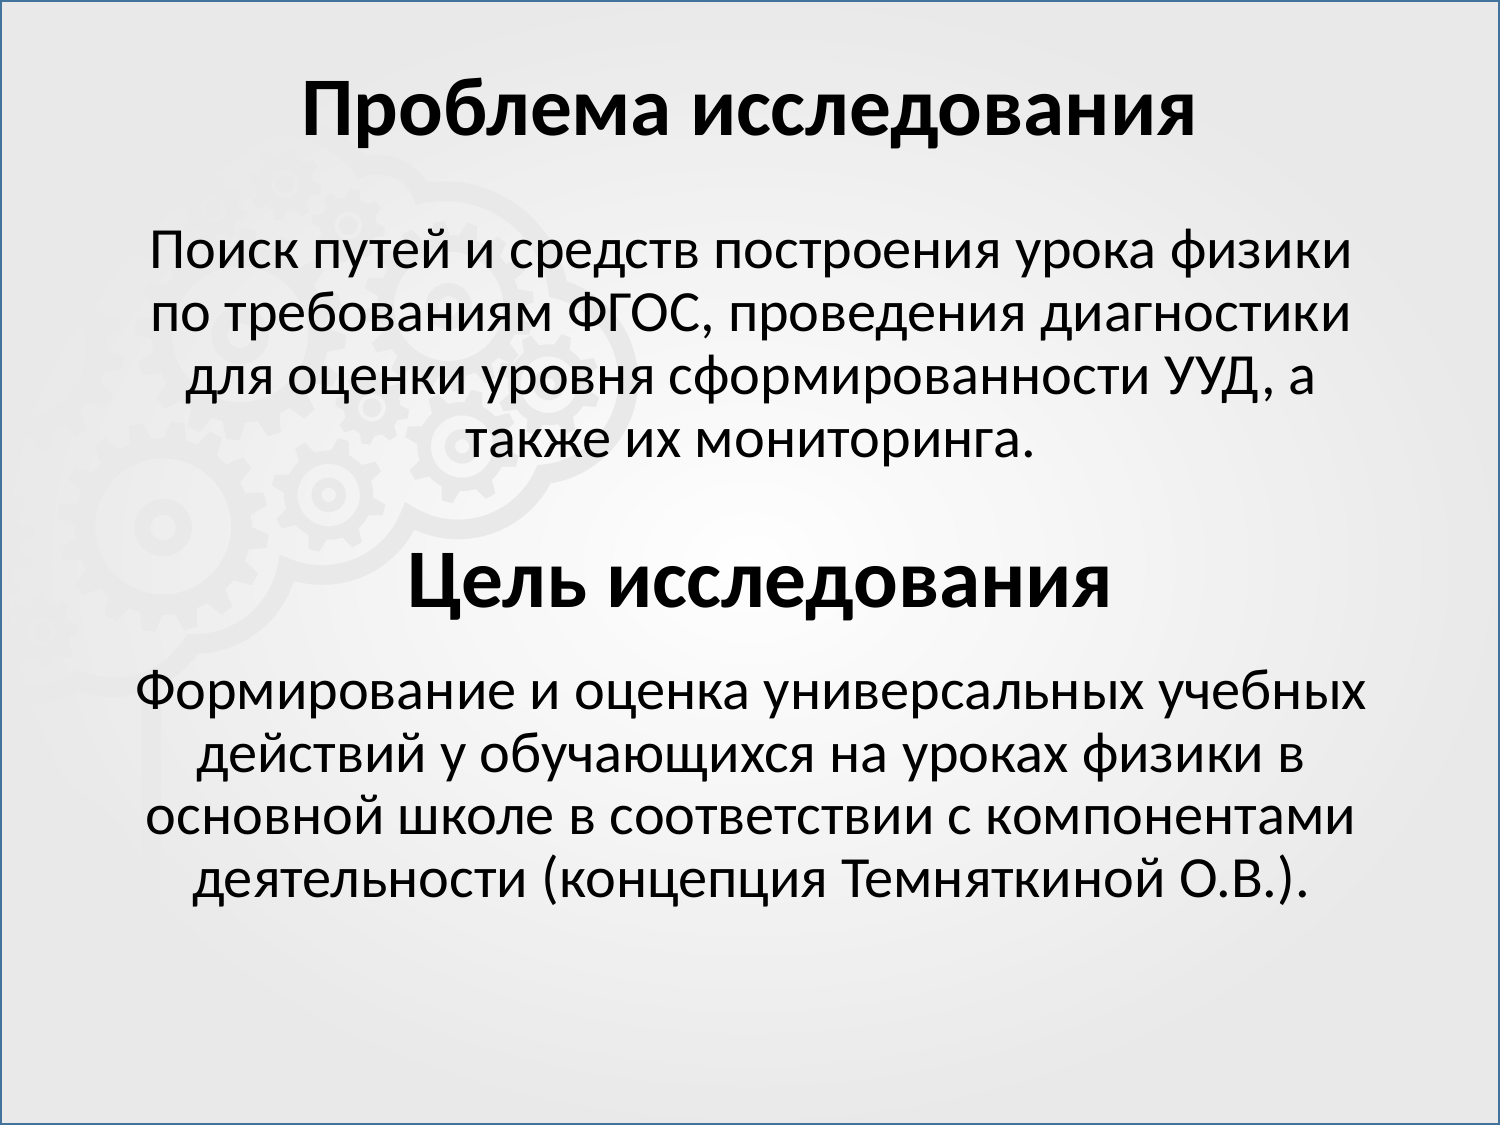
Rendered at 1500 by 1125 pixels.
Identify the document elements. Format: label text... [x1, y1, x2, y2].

list Поиск путей и средств построения урока физики по требованиям ФГОС, проведения диагностики для оценки уровня сформированности УУД, а также их мониторинга. Формирование и оценка универсальных учебных действий у обучающихся на уроках физики в основной школе в соответствии с компонентами деятельности (концепция Темняткиной О.В.). [105, 211, 1397, 1014]
title Проблема исследования [103, 26, 1397, 191]
text_box Цель исследования [113, 498, 1408, 663]
text_box [0, 0, 1500, 1125]
